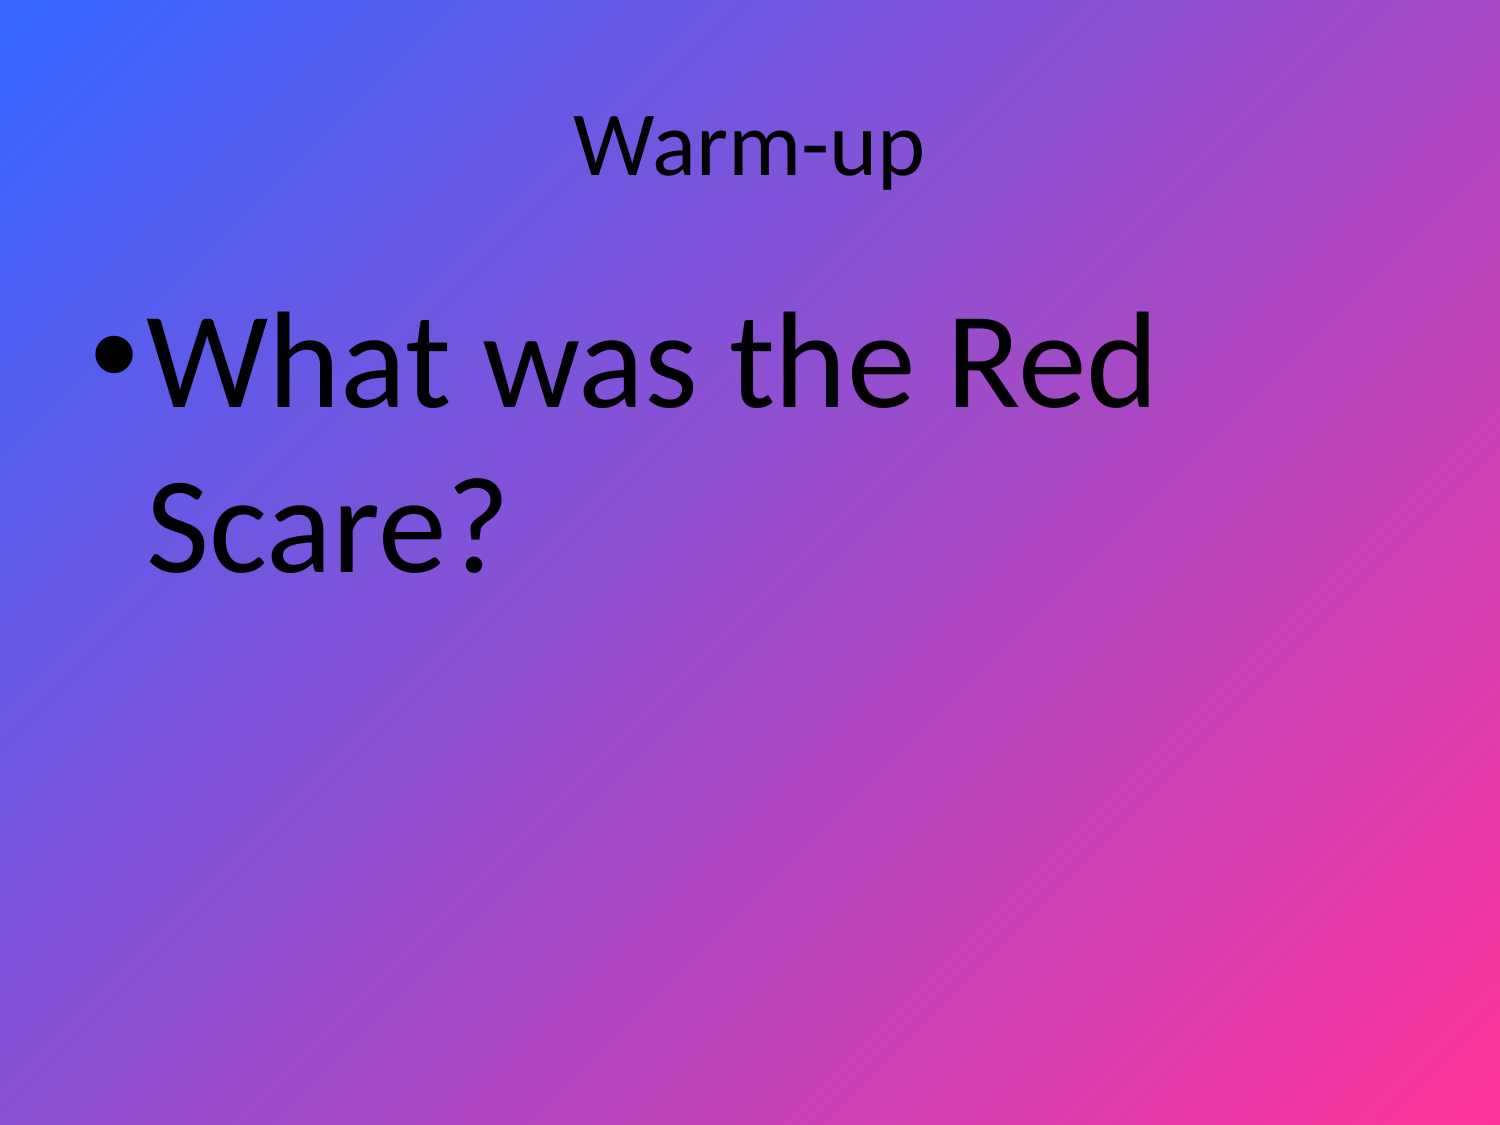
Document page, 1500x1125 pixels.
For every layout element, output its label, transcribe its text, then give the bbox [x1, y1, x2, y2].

title Warm-up [75, 45, 1425, 233]
list What was the Red Scare? [75, 262, 1425, 1005]
